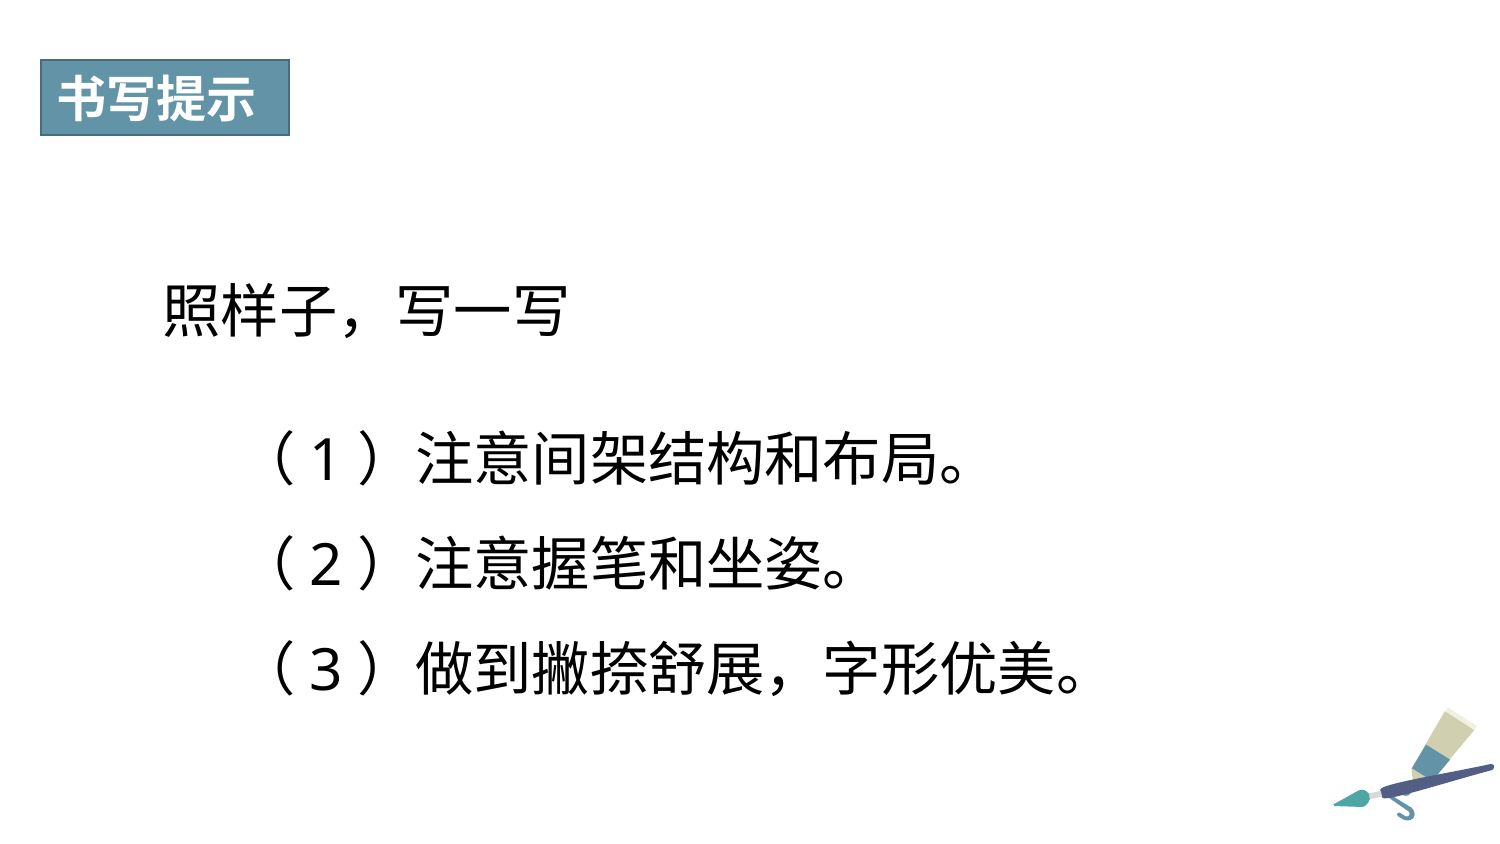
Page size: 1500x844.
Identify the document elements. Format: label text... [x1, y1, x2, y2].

text_box （1）注意间架结构和布局。 （2）注意握笔和坐姿。 （3）做到撇捺舒展，字形优美。 [182, 379, 1235, 710]
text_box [1358, 708, 1481, 844]
text_box 照样子，写一写 [147, 231, 586, 352]
text_box 书写提示 [40, 59, 290, 136]
